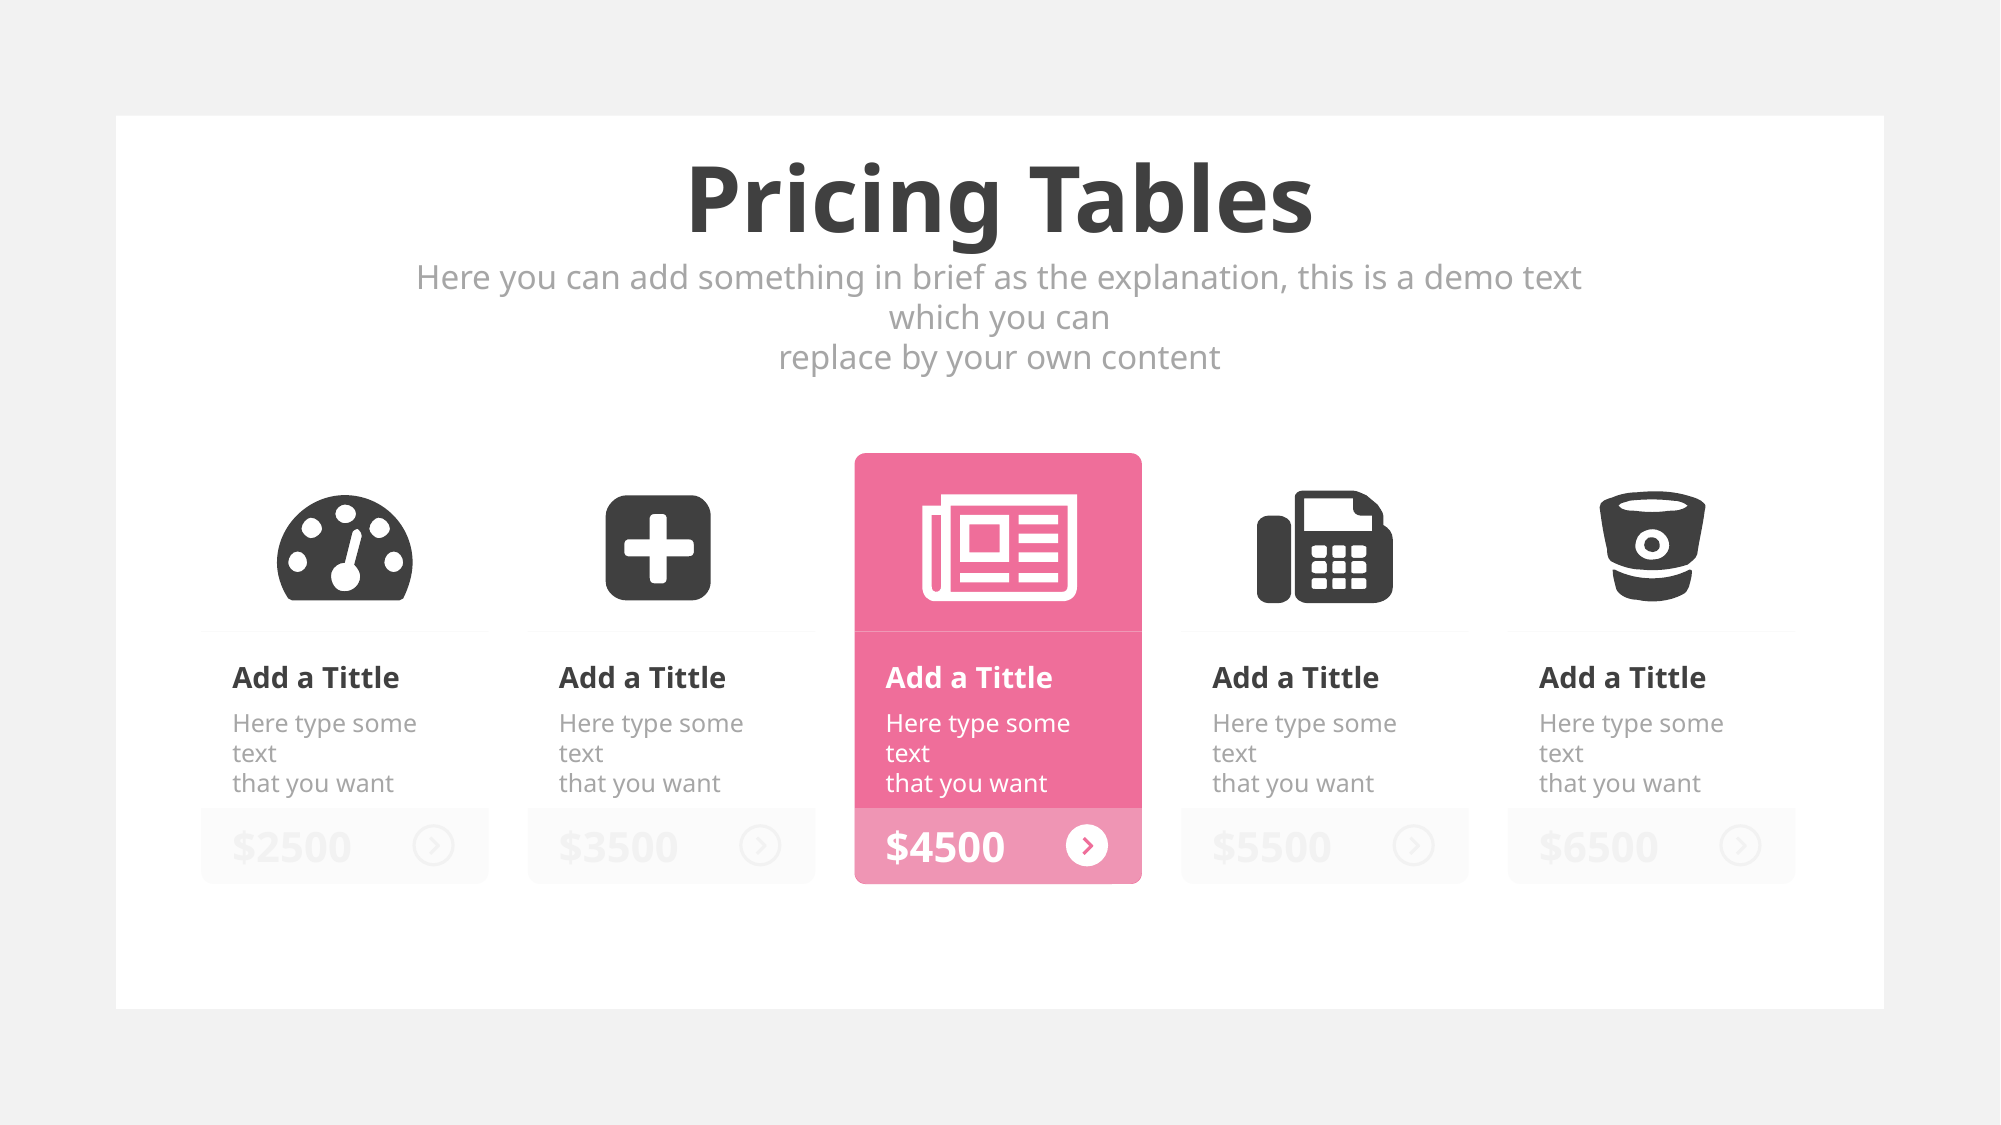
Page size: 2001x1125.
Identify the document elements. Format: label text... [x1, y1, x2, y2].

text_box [854, 453, 1142, 885]
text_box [527, 453, 816, 885]
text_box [201, 453, 489, 885]
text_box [1181, 453, 1469, 885]
text_box Pricing Tables [639, 133, 1360, 249]
text_box Here you can add something in brief as the explanation, this is a demo text which you can replace by your own content [361, 249, 1639, 384]
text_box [1507, 453, 1796, 885]
